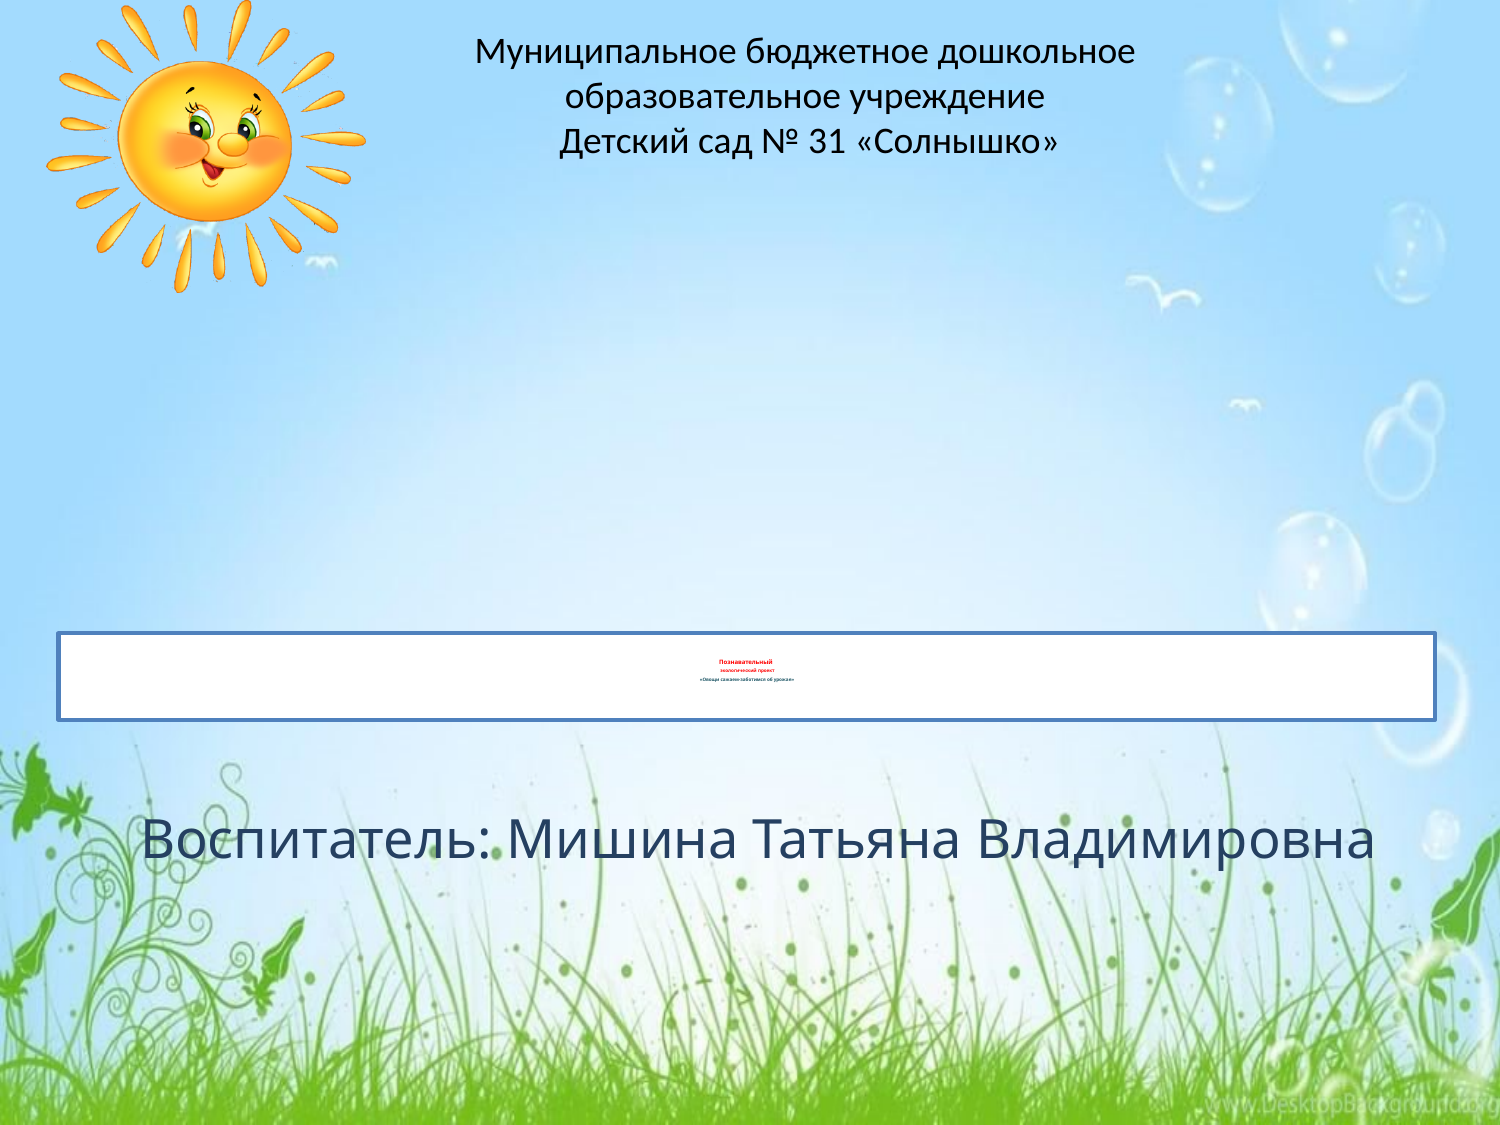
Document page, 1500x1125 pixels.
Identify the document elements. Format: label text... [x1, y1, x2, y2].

text_box Муниципальное бюджетное дошкольное образовательное учреждение Детский сад № 31 «Солнышко» [407, 19, 1213, 214]
subtitle Воспитатель: Мишина Татьяна Владимировна [112, 796, 1407, 961]
picture [0, 0, 1500, 1125]
title Познавательный экологический проект «Овощи сажаем-заботимся об урожае» [56, 631, 1437, 722]
